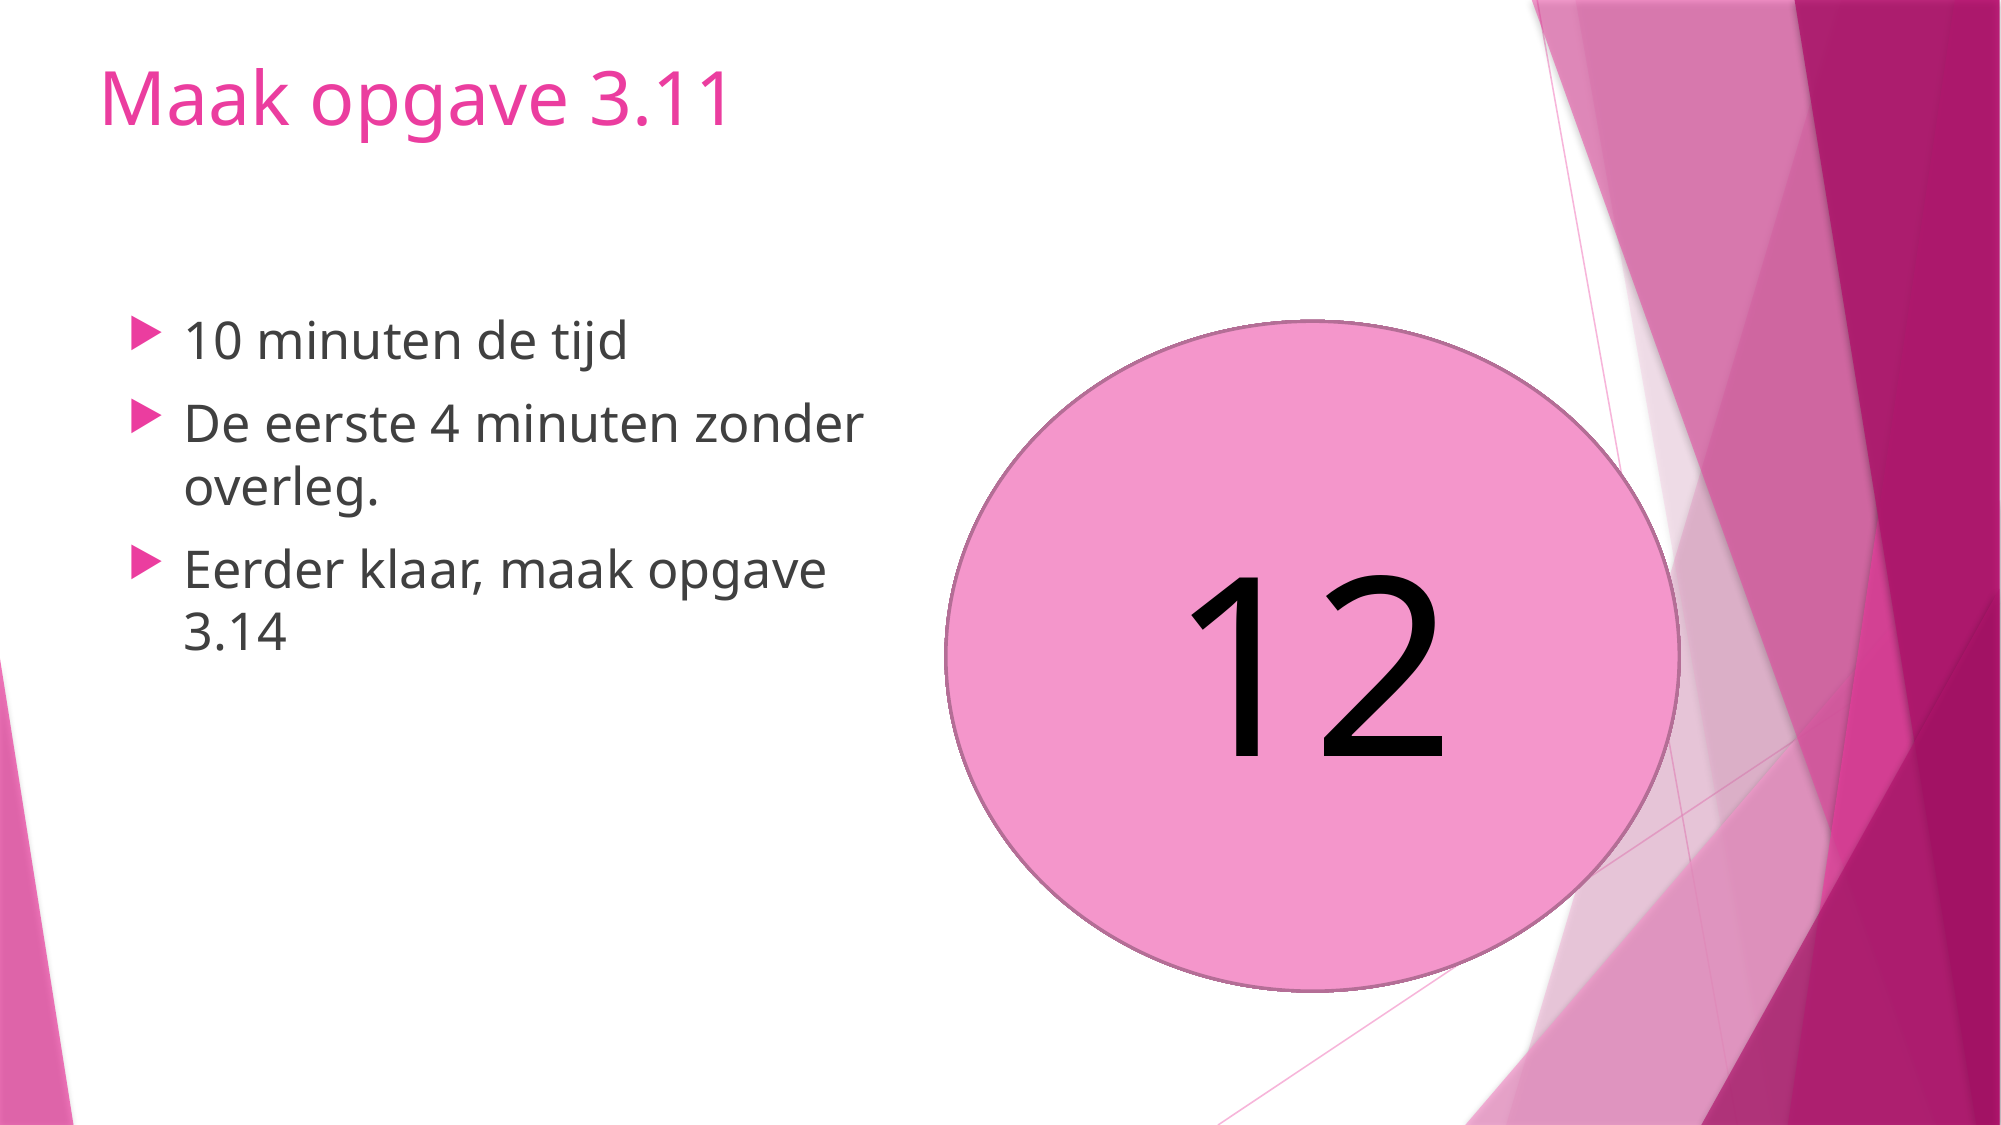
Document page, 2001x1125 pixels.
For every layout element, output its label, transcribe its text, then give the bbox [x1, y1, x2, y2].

text_box 12 [944, 319, 1681, 993]
list 10 minuten de tijd De eerste 4 minuten zonder overleg. Eerder klaar, maak opgave 3.14 [112, 299, 896, 992]
title Maak opgave 3.11 [83, 42, 1494, 260]
